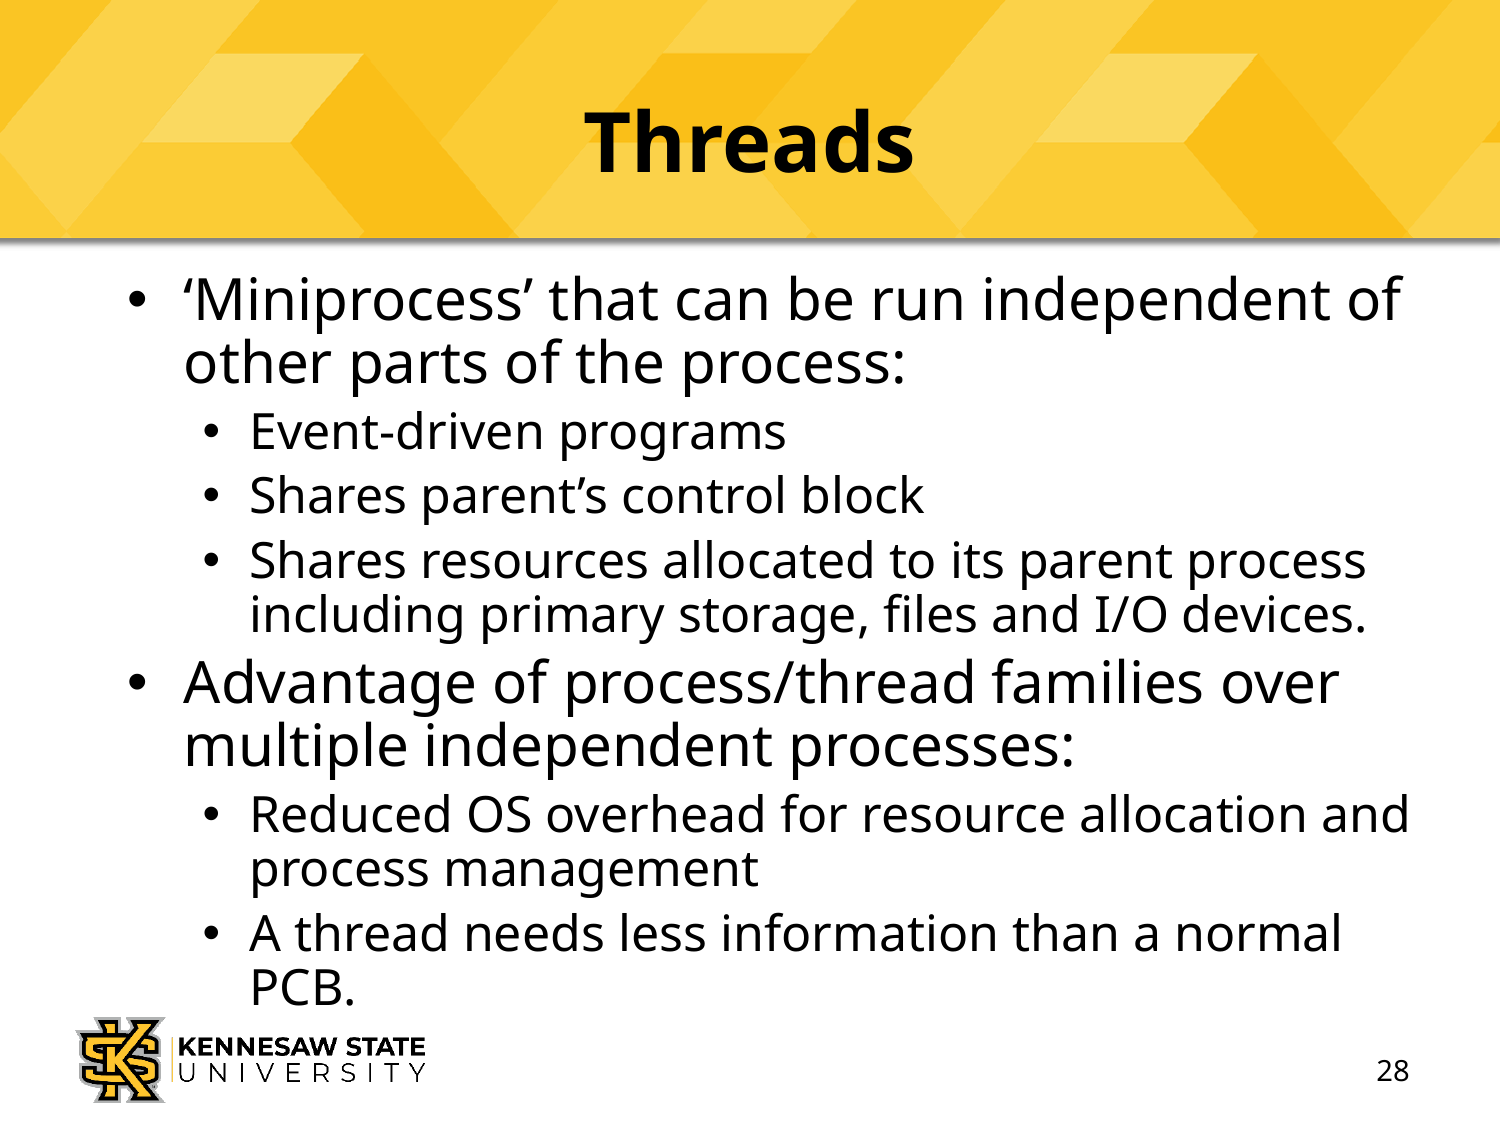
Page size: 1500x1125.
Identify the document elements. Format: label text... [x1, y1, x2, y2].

picture [0, 0, 1500, 251]
picture [75, 1017, 425, 1103]
slide_number 28 [1074, 1042, 1425, 1103]
title Threads [75, 45, 1425, 233]
list ‘Miniprocess’ that can be run independent of other parts of the process: Event-driven programs Shares parent’s control block Shares resources allocated to its parent process including primary storage, files and I/O devices. Advantage of process/thread families over multiple independent processes: Reduced OS overhead for resource allocation and process management A thread needs less information than a normal PCB. [112, 262, 1463, 988]
